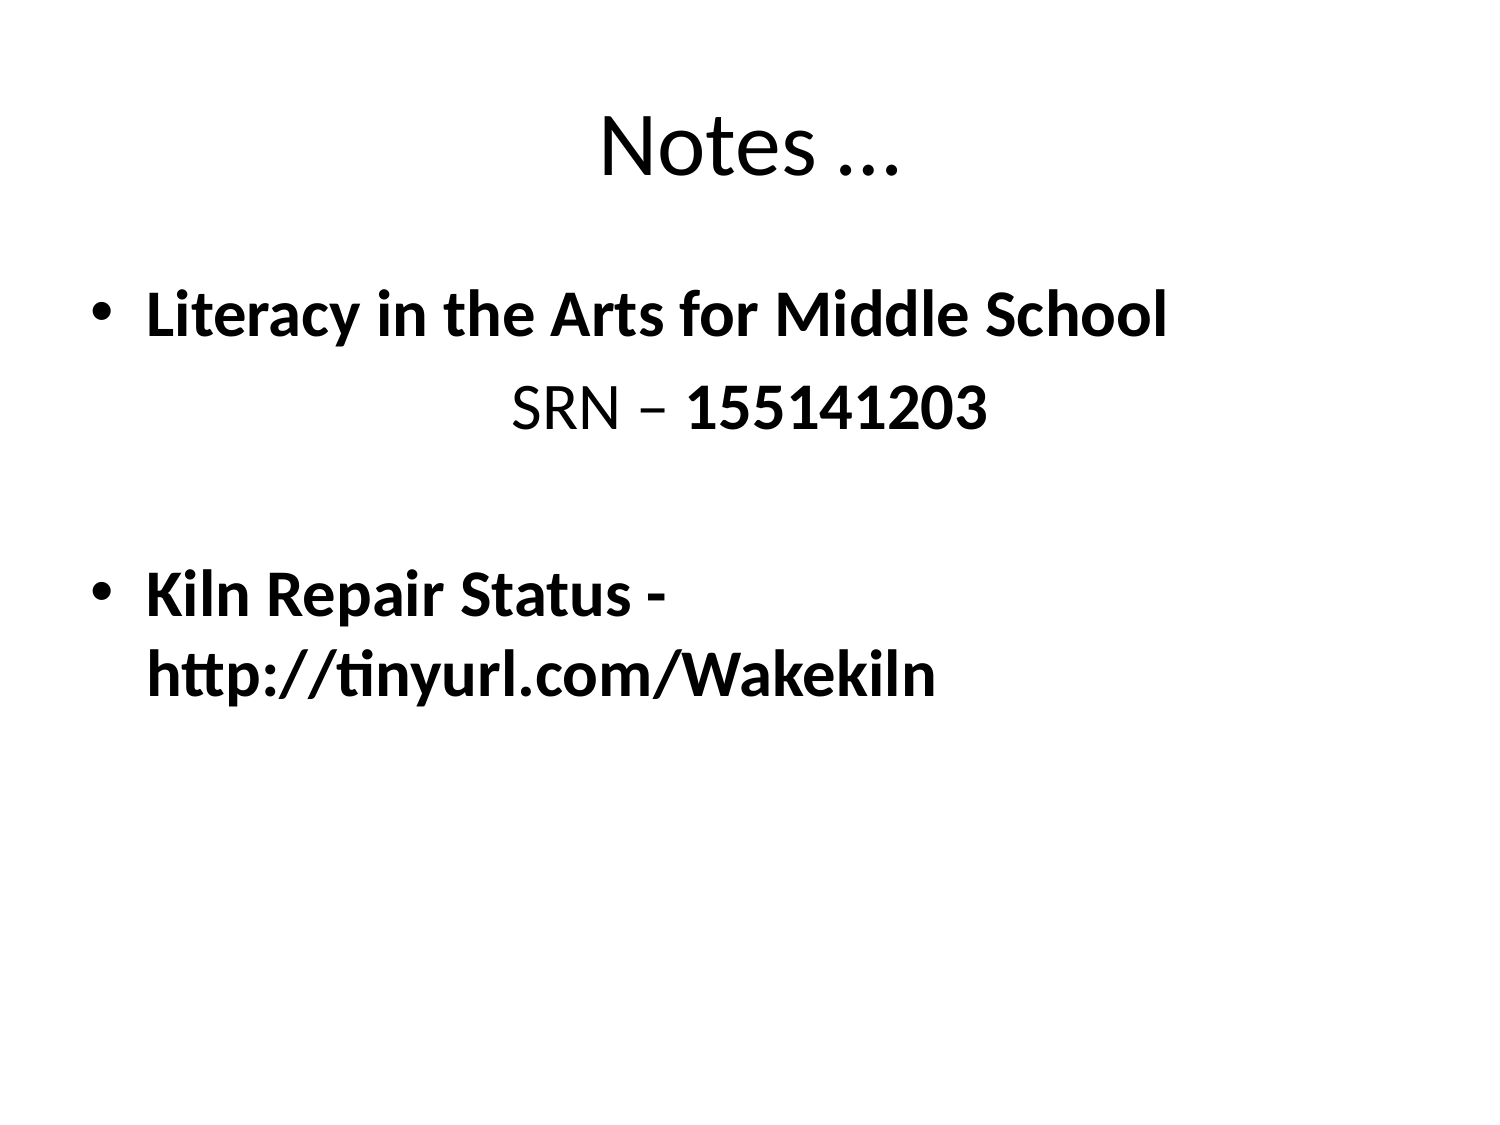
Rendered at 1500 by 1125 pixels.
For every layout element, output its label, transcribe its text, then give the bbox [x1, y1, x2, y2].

title Notes … [75, 45, 1425, 233]
list Literacy in the Arts for Middle School SRN – 155141203 Kiln Repair Status - http://tinyurl.com/Wakekiln [75, 262, 1425, 1005]
